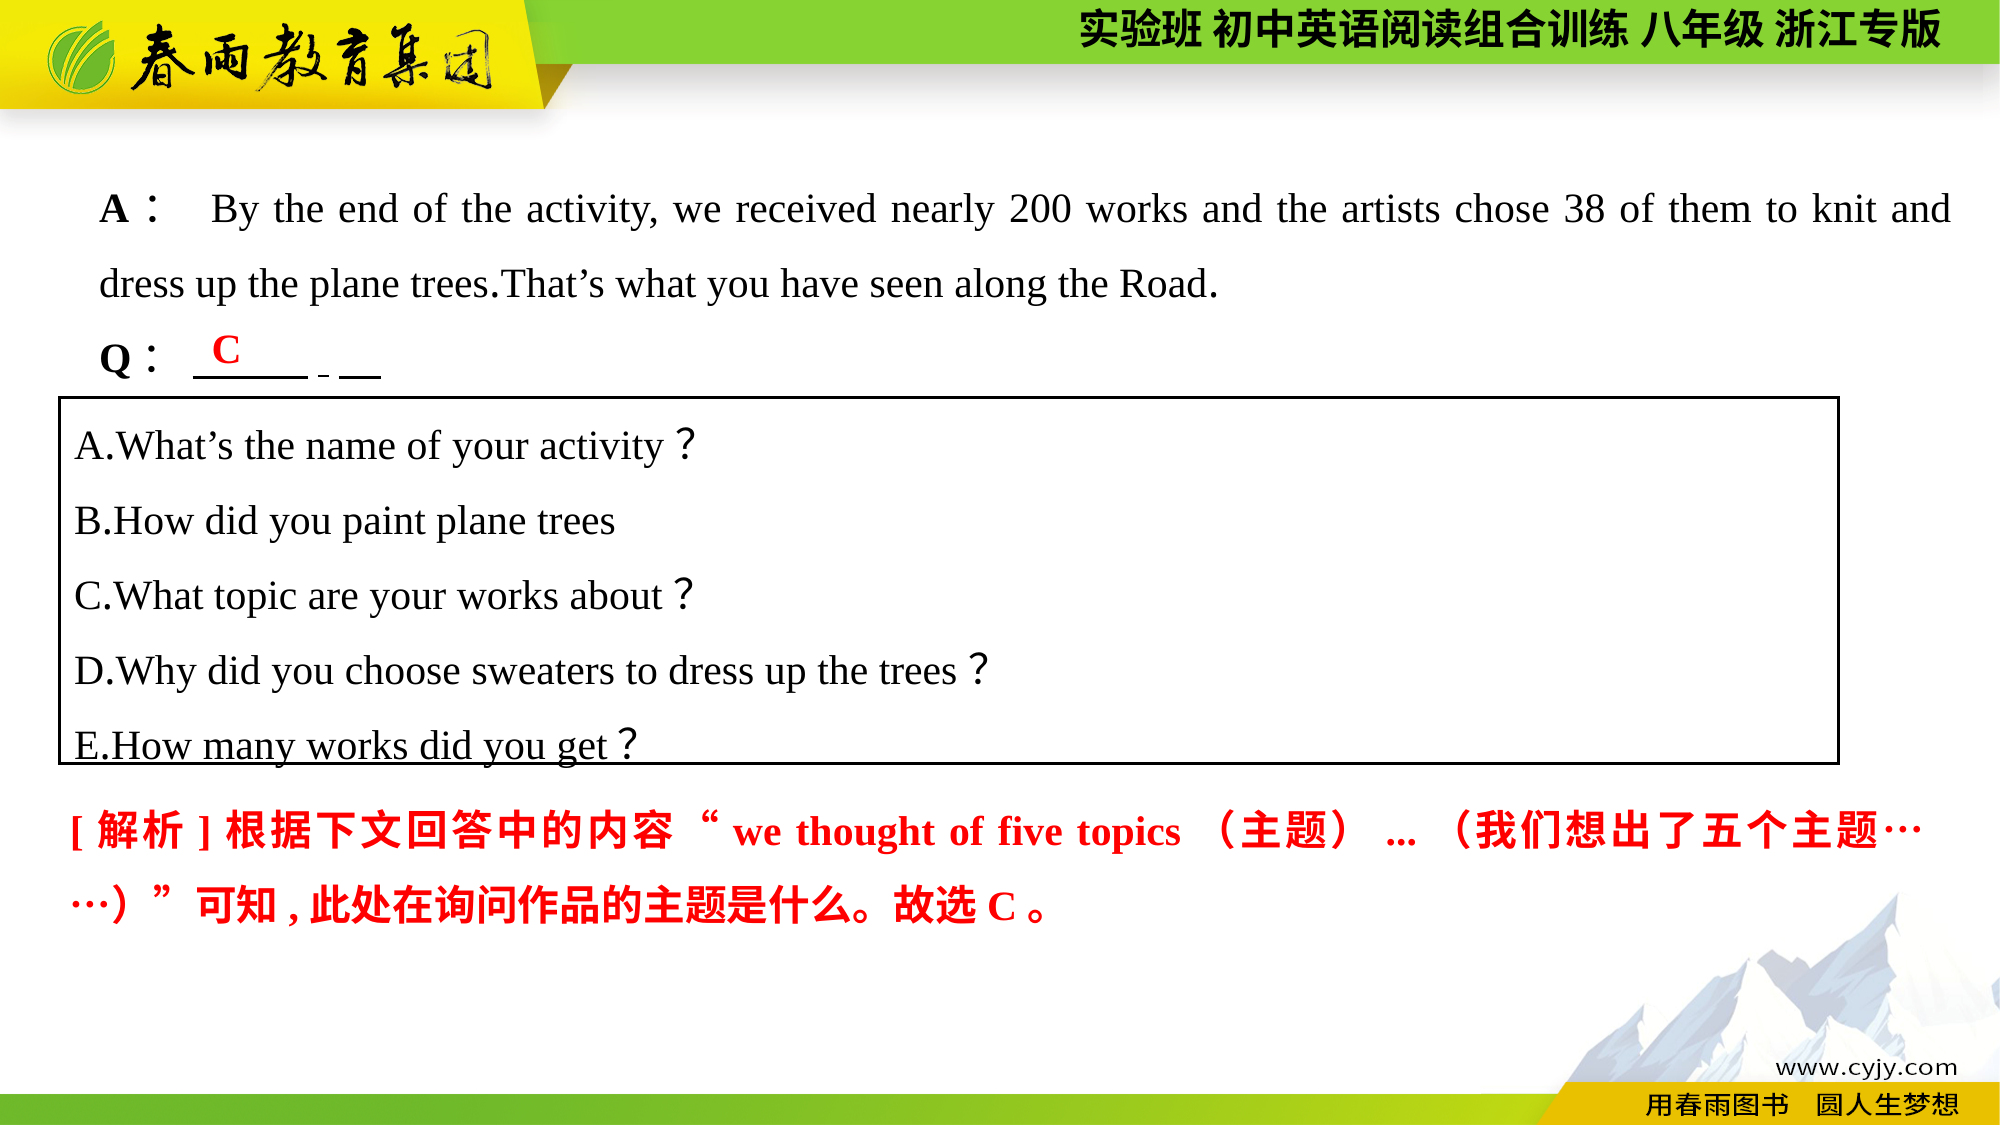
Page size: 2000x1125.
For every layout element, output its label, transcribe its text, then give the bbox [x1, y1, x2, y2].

text_box [59, 397, 1839, 764]
picture [0, 0, 2000, 1125]
text_box A： By the end of the activity, we received nearly 200 works and the artists chose 38 of them to knit and dress up the plane trees.That’s what you have seen along the Road. Q： . [84, 148, 1969, 388]
text_box A.What’s the name of your activity？ B.How did you paint plane trees C.What topic are your works about？ D.Why did you choose sweaters to dress up the trees？ E.How many works did you get？ [59, 385, 1944, 776]
text_box [解析]根据下文回答中的内容“we thought of five topics（主题）...（我们想出了五个主题……）”可知,此处在询问作品的主题是什么。故选C。 [54, 771, 1939, 937]
